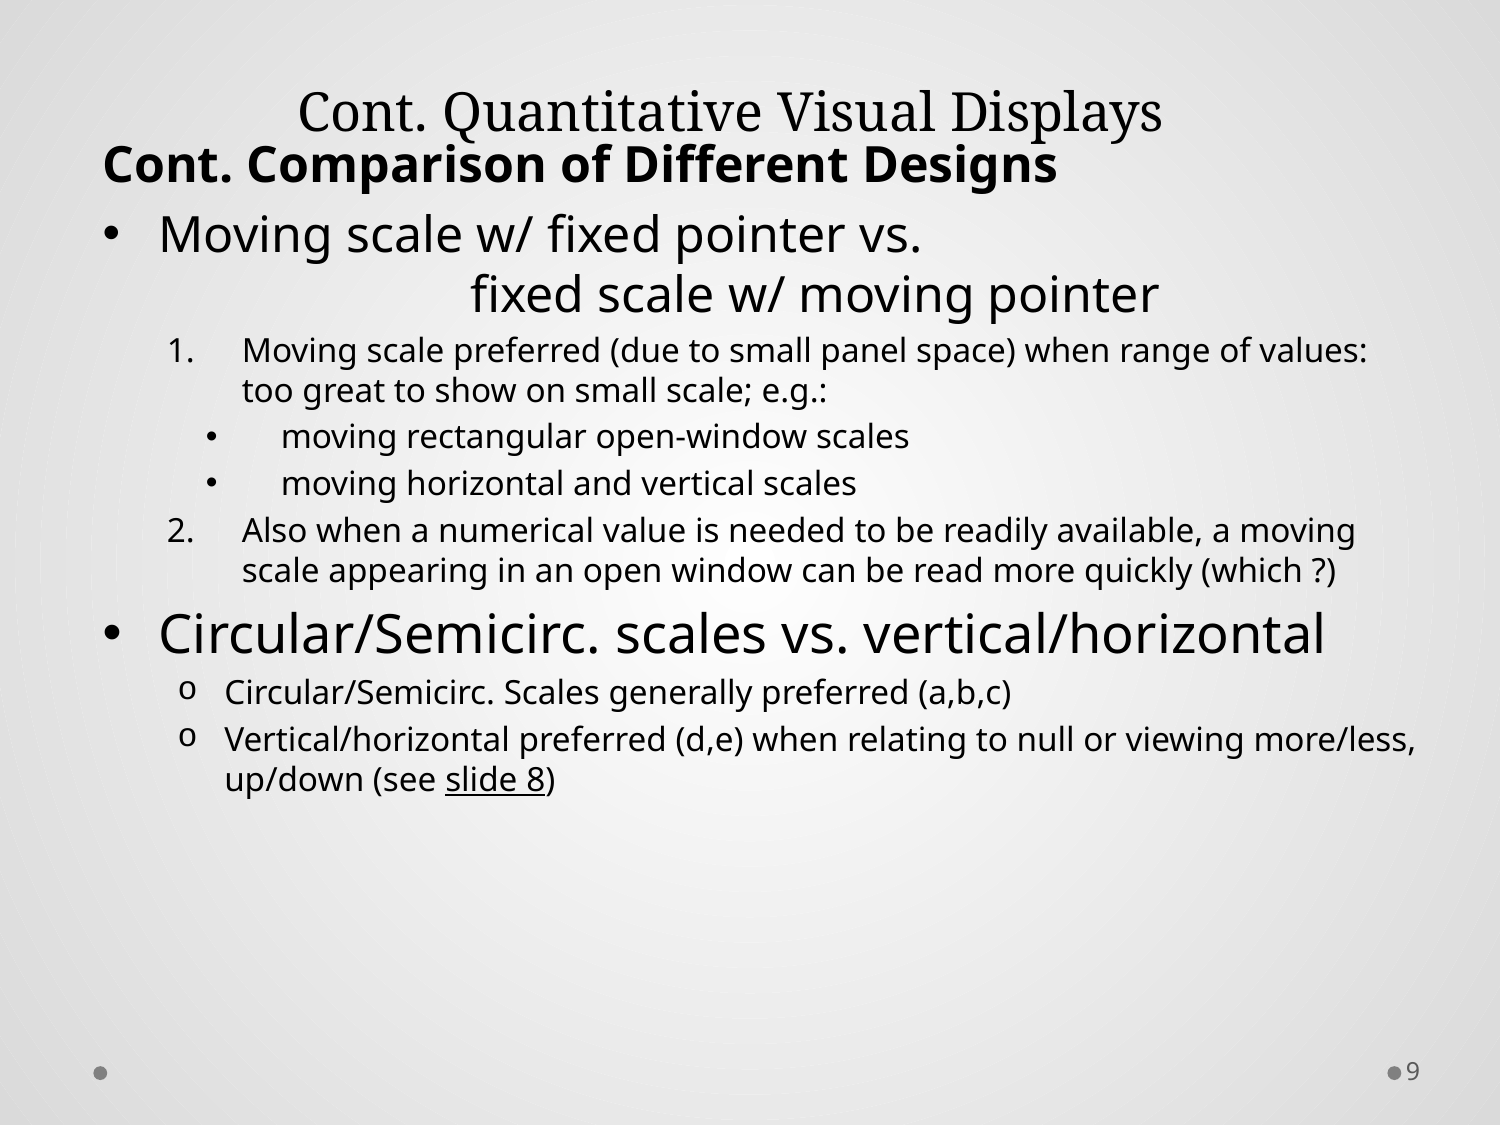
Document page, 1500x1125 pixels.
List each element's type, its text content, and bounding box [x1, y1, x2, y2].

title Cont. Quantitative Visual Displays [62, 50, 1413, 150]
slide_number 9 [1401, 1042, 1494, 1103]
list Cont. Comparison of Different Designs Moving scale w/ fixed pointer vs. fixed scale w/ moving pointer Moving scale preferred (due to small panel space) when range of values: too great to show on small scale; e.g.: moving rectangular open-window scales moving horizontal and vertical scales Also when a numerical value is needed to be readily available, a moving scale appearing in an open window can be read more quickly (which ?) Circular/Semicirc. scales vs. vertical/horizontal Circular/Semicirc. Scales generally preferred (a,b,c) Vertical/horizontal preferred (d,e) when relating to null or viewing more/less, up/down (see slide 8) [87, 125, 1438, 1100]
